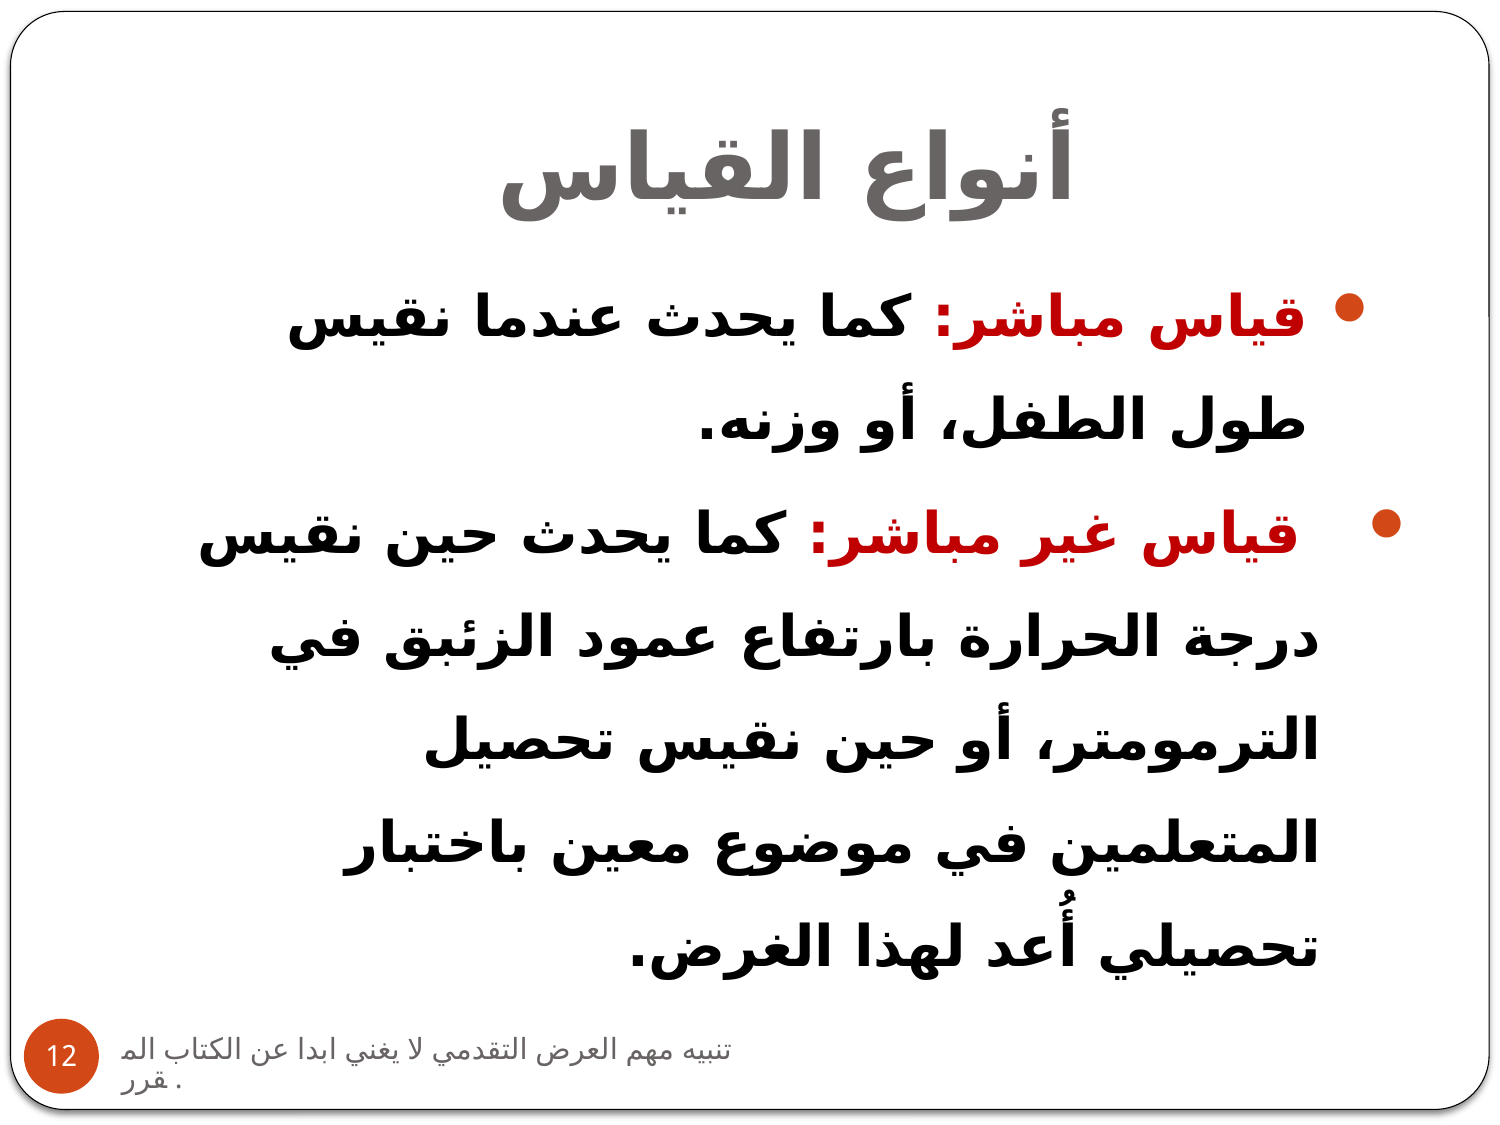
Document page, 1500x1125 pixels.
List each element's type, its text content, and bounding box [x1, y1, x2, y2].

slide_number 12 [23, 1018, 99, 1094]
title أنواع القياس [150, 45, 1425, 233]
list قياس مباشر: كما يحدث عندما نقيس طول الطفل، أو وزنه. قياس غير مباشر: كما يحدث حين نقيس درجة الحرارة بارتفاع عمود الزئبق في الترمومتر، أو حين نقيس تحصيل المتعلمين في موضوع معين باختبار تحصيلي أُعد لهذا الغرض. [150, 237, 1425, 988]
footer تنبيه مهم العرض التقدمي لا يغني ابدا عن الكتاب المقرر. [150, 1012, 800, 1088]
